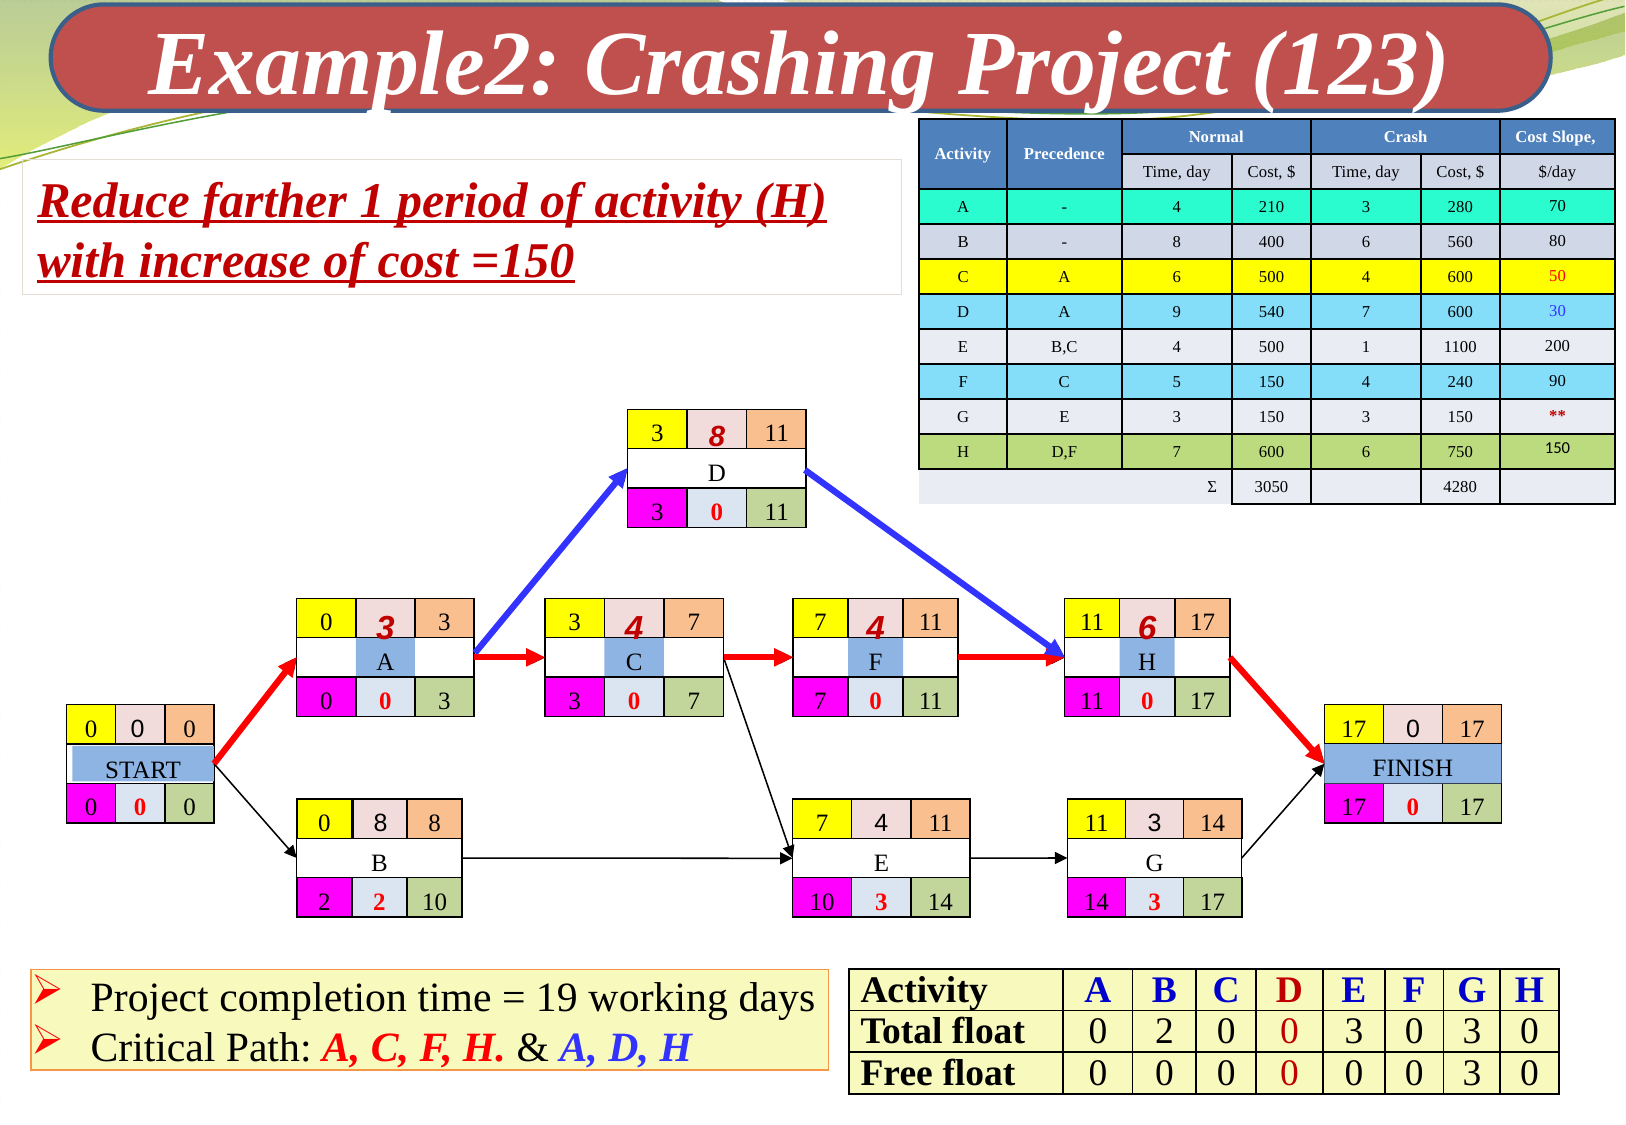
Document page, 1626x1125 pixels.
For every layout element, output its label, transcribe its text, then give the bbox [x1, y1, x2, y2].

table_header Crash [1312, 120, 1499, 153]
table_cell E [920, 330, 1006, 363]
table_cell Cost, $ [1422, 155, 1499, 188]
table_cell B [920, 225, 1006, 258]
table_header Activity [850, 970, 1062, 1010]
table_cell 280 [1422, 190, 1499, 223]
table_cell 0 [1257, 1053, 1322, 1093]
table_cell E [1008, 400, 1121, 409]
table_cell 3 [1444, 1011, 1499, 1051]
table_cell 4 [1123, 330, 1231, 363]
table_cell 1100 [1422, 330, 1499, 363]
table_cell 0 [1501, 1011, 1558, 1051]
table_cell 540 [1233, 295, 1310, 328]
table_cell 0 [1386, 1011, 1443, 1051]
table_cell 3 [1123, 400, 1231, 409]
table_cell Cost, $ [1233, 155, 1310, 188]
table_cell 0 [1324, 1053, 1384, 1093]
table_cell 0 [1501, 1053, 1558, 1093]
table_cell 150 [1233, 400, 1310, 409]
table_cell ** [1501, 400, 1614, 433]
table_cell 2 [1133, 1011, 1195, 1051]
table_cell - [1008, 190, 1121, 223]
table_cell 9 [1123, 295, 1231, 328]
table_header F [1386, 970, 1443, 1010]
table_cell $/day [1501, 155, 1614, 188]
table_header Activity [920, 120, 1006, 188]
text_box Reduce farther 1 period of activity (H) with increase of cost =150 [22, 159, 902, 295]
table_header H [1501, 970, 1558, 1010]
table_header Normal [1123, 120, 1310, 153]
table_cell 50 [1501, 260, 1614, 293]
table_cell 5 [1123, 365, 1231, 398]
table_cell 90 [1501, 365, 1614, 398]
table_cell 6 [1312, 225, 1420, 258]
table_header E [1324, 970, 1384, 1010]
table_cell A [1008, 295, 1121, 328]
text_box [66, 409, 1502, 917]
table_cell 0 [1064, 1053, 1132, 1093]
table_cell B,C [1008, 330, 1121, 363]
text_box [213, 658, 1325, 766]
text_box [474, 465, 1064, 656]
table_cell 30 [1501, 295, 1614, 328]
table_cell [1502, 470, 1614, 503]
table_cell Time, day [1312, 155, 1420, 188]
table_cell A [1008, 260, 1121, 293]
table_cell G [920, 400, 1006, 409]
table_header Cost Slope, [1501, 120, 1614, 153]
table_cell 600 [1422, 295, 1499, 328]
table_cell 200 [1501, 330, 1614, 363]
table_cell - [1008, 225, 1121, 258]
table_cell 80 [1501, 225, 1614, 258]
table_cell 560 [1422, 225, 1499, 258]
table_cell 3 [1324, 1011, 1384, 1051]
table_cell 4 [1312, 260, 1420, 293]
table_cell 0 [1064, 1011, 1132, 1051]
table_header Precedence [1008, 120, 1121, 188]
table_header B [1133, 970, 1195, 1010]
table_cell 210 [1233, 190, 1310, 223]
table_cell 70 [1501, 190, 1614, 223]
table_cell 4 [1123, 190, 1231, 223]
table_header G [1444, 970, 1499, 1010]
table_cell 3 [1312, 400, 1420, 409]
table_cell 150 [1422, 400, 1499, 409]
table_cell Free float [850, 1053, 1062, 1093]
table_cell 4 [1312, 365, 1420, 398]
table_cell Total float [850, 1011, 1062, 1051]
table_cell D [920, 295, 1006, 328]
table_cell 3 [1312, 190, 1420, 223]
table_cell 0 [1257, 1011, 1322, 1051]
table_header C [1197, 970, 1255, 1010]
table_header D [1257, 970, 1322, 1010]
table_cell 1 [1312, 330, 1420, 363]
table_cell C [920, 260, 1006, 293]
table_cell Time, day [1123, 155, 1231, 188]
table_cell 6 [1123, 260, 1231, 293]
table_cell 150 [1233, 365, 1310, 398]
table_cell 3 [1444, 1053, 1499, 1093]
table_cell 400 [1233, 225, 1310, 258]
table_cell 0 [1197, 1011, 1255, 1051]
table_cell 240 [1422, 365, 1499, 398]
table_cell 0 [1197, 1053, 1255, 1093]
table_cell C [1008, 365, 1121, 398]
text_box Example2: Crashing Project (123) [50, 4, 1551, 111]
table_cell 0 [1133, 1053, 1195, 1093]
table_cell 600 [1422, 260, 1499, 293]
table_cell A [920, 190, 1006, 223]
table_cell 7 [1312, 295, 1420, 328]
table_cell 8 [1123, 225, 1231, 258]
text_box Project completion time = 19 working days Critical Path: A, C, F, H. & A, D, H [31, 969, 829, 1070]
table_cell 500 [1233, 260, 1310, 293]
table_cell 0 [1386, 1053, 1443, 1093]
table_cell F [920, 365, 1006, 398]
table_cell 150 [1502, 435, 1614, 468]
table_header A [1064, 970, 1132, 1010]
table_cell 500 [1233, 330, 1310, 363]
